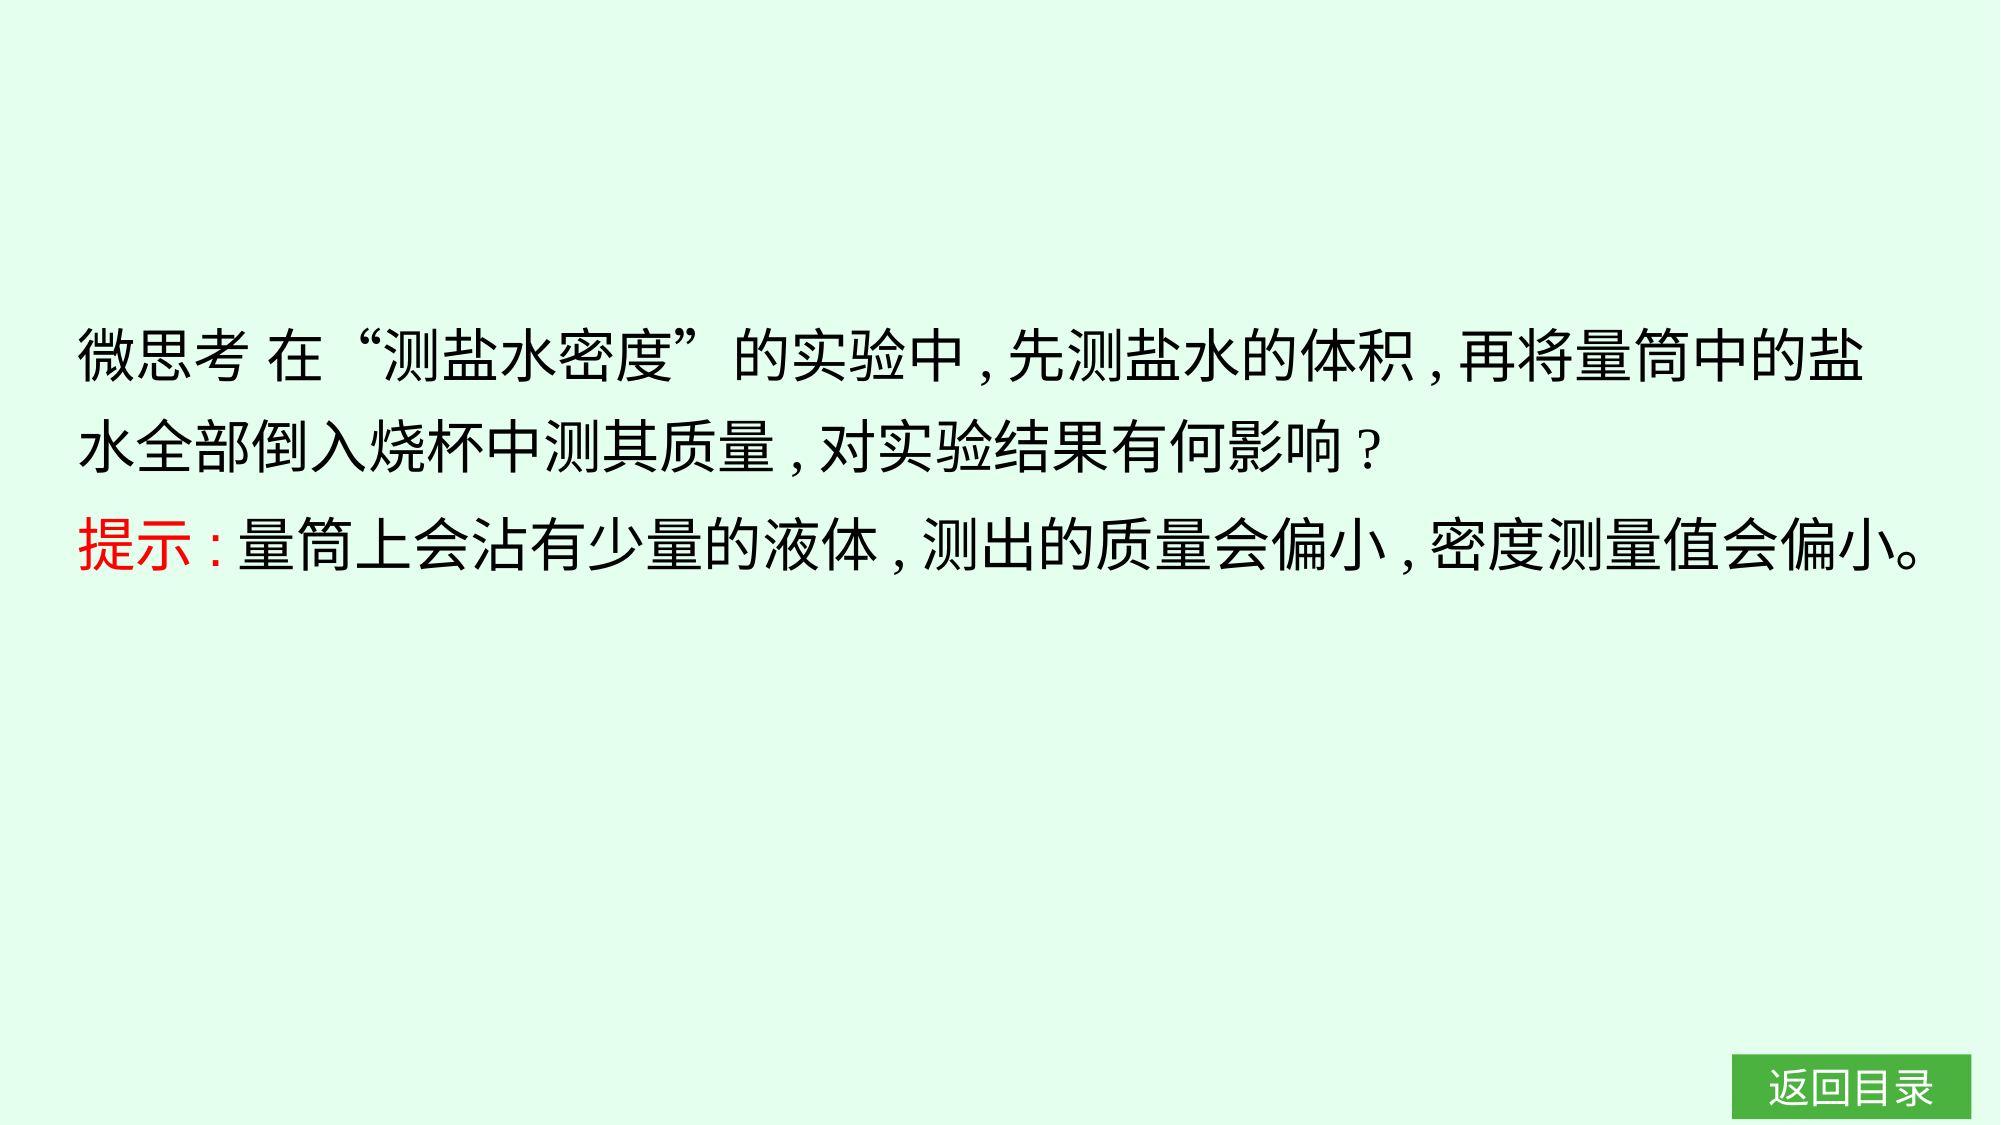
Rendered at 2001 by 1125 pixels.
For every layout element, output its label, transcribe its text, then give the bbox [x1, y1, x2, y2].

text_box 提示:量筒上会沾有少量的液体,测出的质量会偏小,密度测量值会偏小。 [62, 479, 1938, 586]
text_box 微思考 在“测盐水密度”的实验中,先测盐水的体积,再将量筒中的盐水全部倒入烧杯中测其质量,对实验结果有何影响? [62, 290, 1938, 479]
